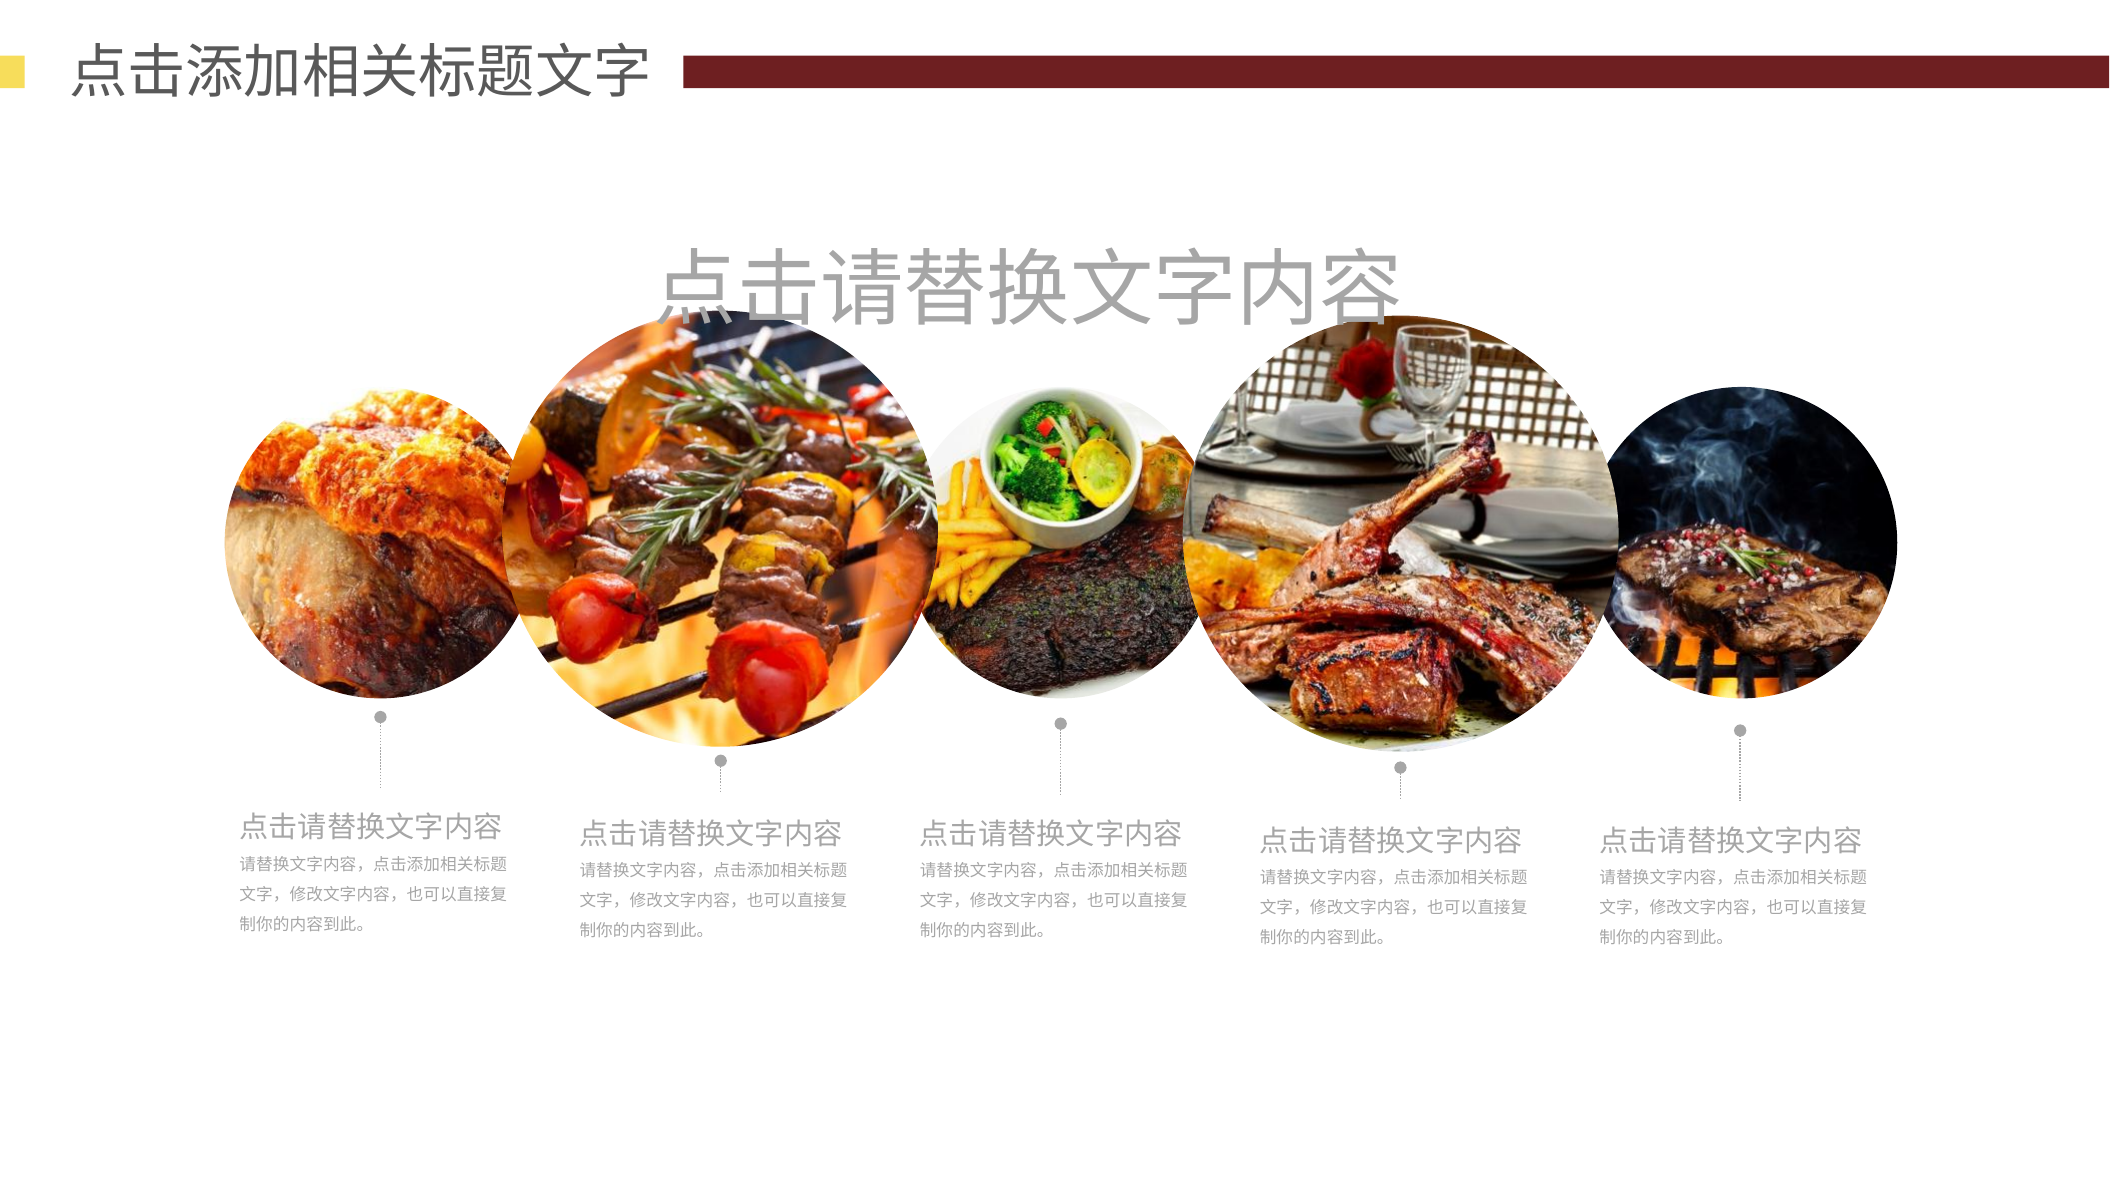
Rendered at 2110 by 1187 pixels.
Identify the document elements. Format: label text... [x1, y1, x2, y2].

text_box 点击请替换文字内容 请替换文字内容，点击添加相关标题文字，修改文字内容，也可以直接复制你的内容到此。 [224, 781, 537, 944]
text_box [501, 325, 940, 748]
text_box [1181, 326, 1620, 753]
text_box [223, 385, 519, 700]
text_box 点击请替换文字内容 请替换文字内容，点击添加相关标题文字，修改文字内容，也可以直接复制你的内容到此。 [904, 787, 1217, 950]
text_box 点击请替换文字内容 请替换文字内容，点击添加相关标题文字，修改文字内容，也可以直接复制你的内容到此。 [1584, 794, 1897, 957]
text_box [922, 385, 1198, 700]
text_box 点击请替换文字内容 请替换文字内容，点击添加相关标题文字，修改文字内容，也可以直接复制你的内容到此。 [1244, 794, 1557, 957]
text_box 点击请替换文字内容 [639, 178, 1471, 343]
text_box [1604, 385, 1899, 700]
text_box 点击请替换文字内容 请替换文字内容，点击添加相关标题文字，修改文字内容，也可以直接复制你的内容到此。 [564, 787, 877, 950]
text_box 点击添加相关标题文字 [54, 26, 667, 112]
